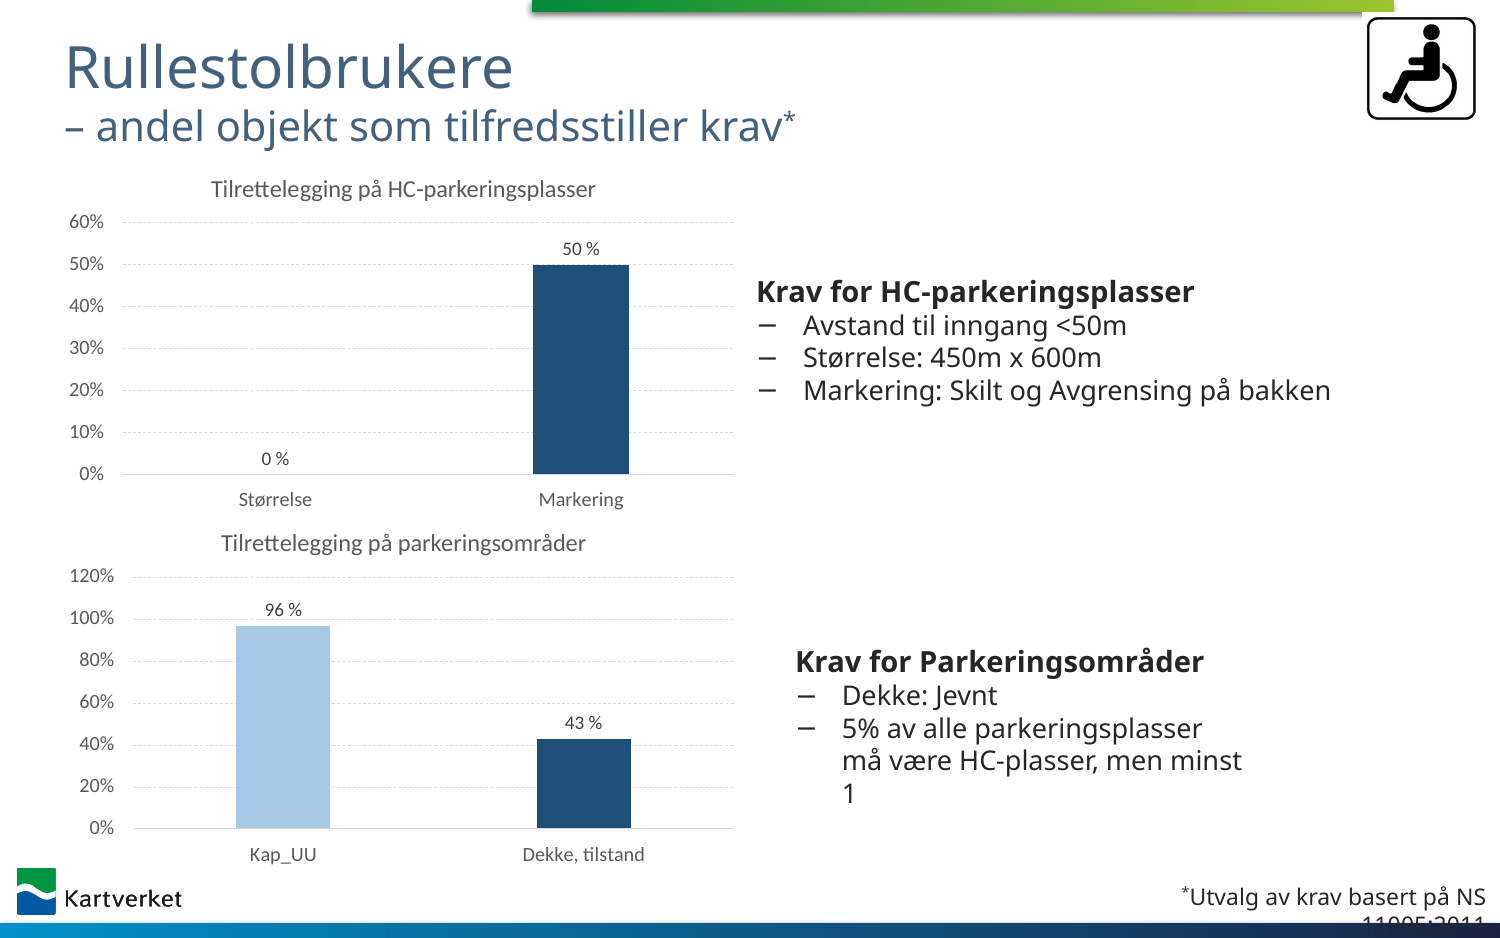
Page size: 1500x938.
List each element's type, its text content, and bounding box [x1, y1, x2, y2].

text_box Rullestolbrukere – andel objekt som tilfredsstiller krav* [49, 25, 1431, 158]
picture [62, 520, 746, 874]
text_box Krav for Parkeringsområder Dekke: Jevnt 5% av alle parkeringsplasser må være HC-plasser, men minst 1 [780, 636, 1261, 816]
picture [1362, 12, 1481, 126]
text_box Krav for HC-parkeringsplasser Avstand til inngang <50m Størrelse: 450m x 600m Markering: Skilt og Avgrensing på bakken [750, 265, 1346, 413]
picture [62, 166, 746, 519]
text_box *Utvalg av krav basert på NS 11005:2011 [1068, 873, 1500, 938]
